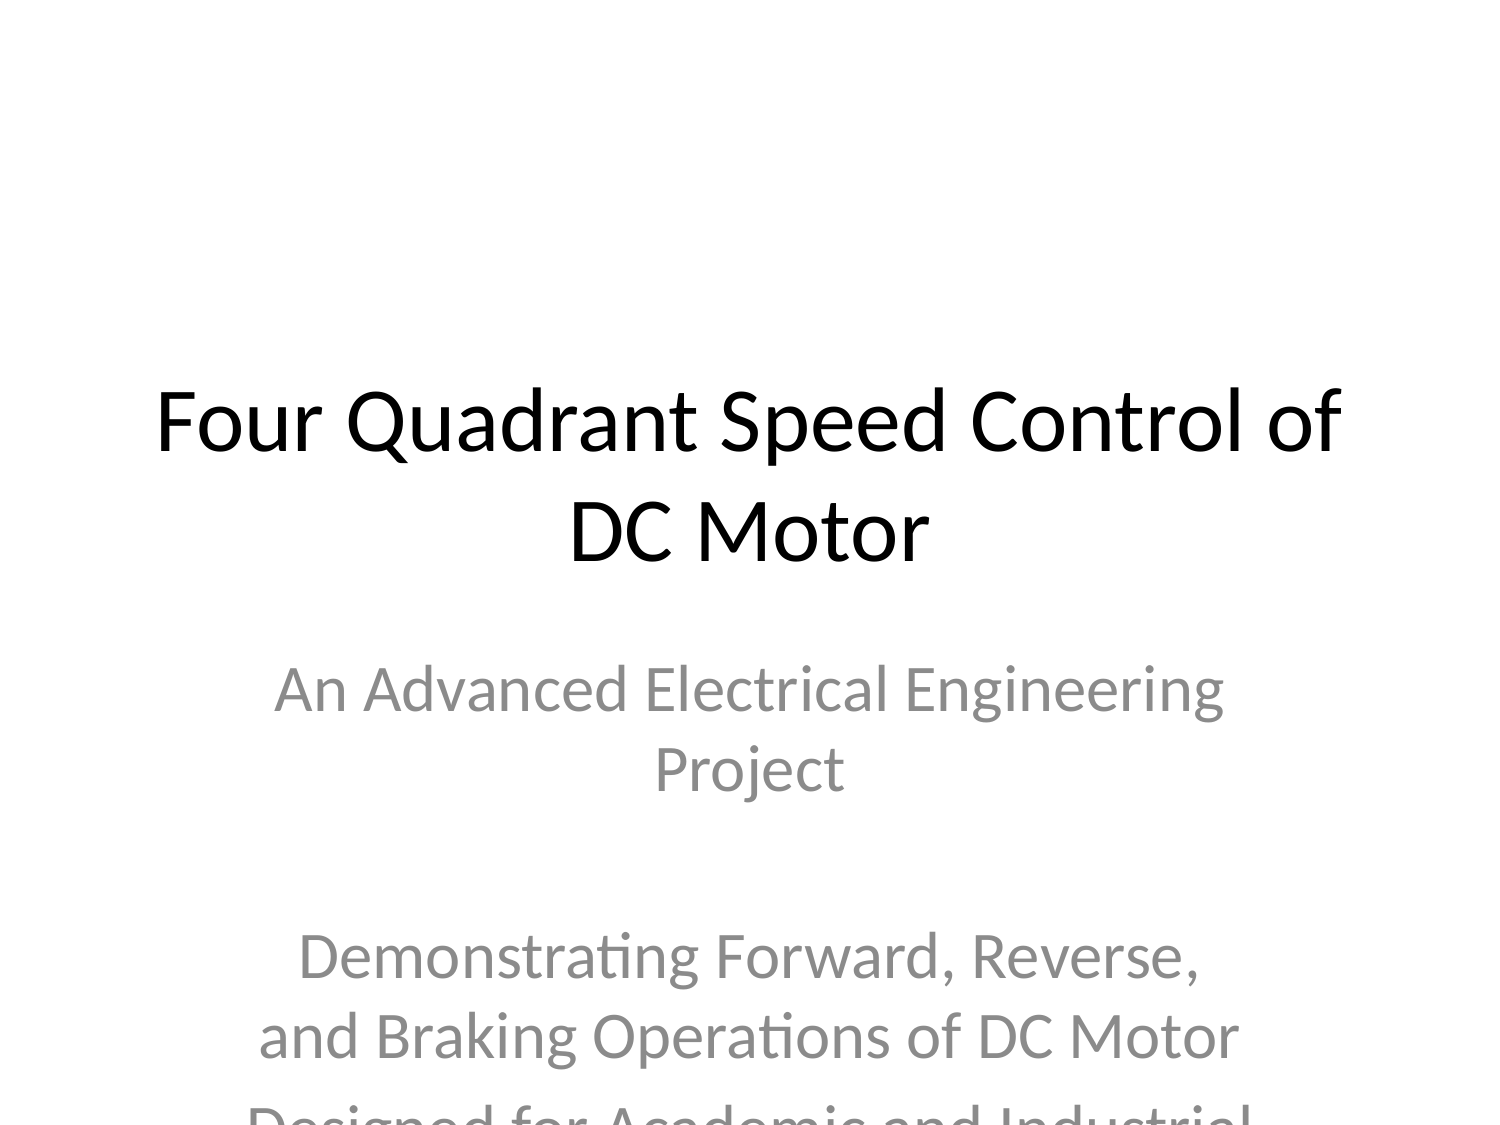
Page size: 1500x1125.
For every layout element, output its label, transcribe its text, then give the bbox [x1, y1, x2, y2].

subtitle An Advanced Electrical Engineering Project Demonstrating Forward, Reverse, and Braking Operations of DC Motor Designed for Academic and Industrial Learning [225, 637, 1275, 925]
title Four Quadrant Speed Control of DC Motor [112, 349, 1388, 591]
